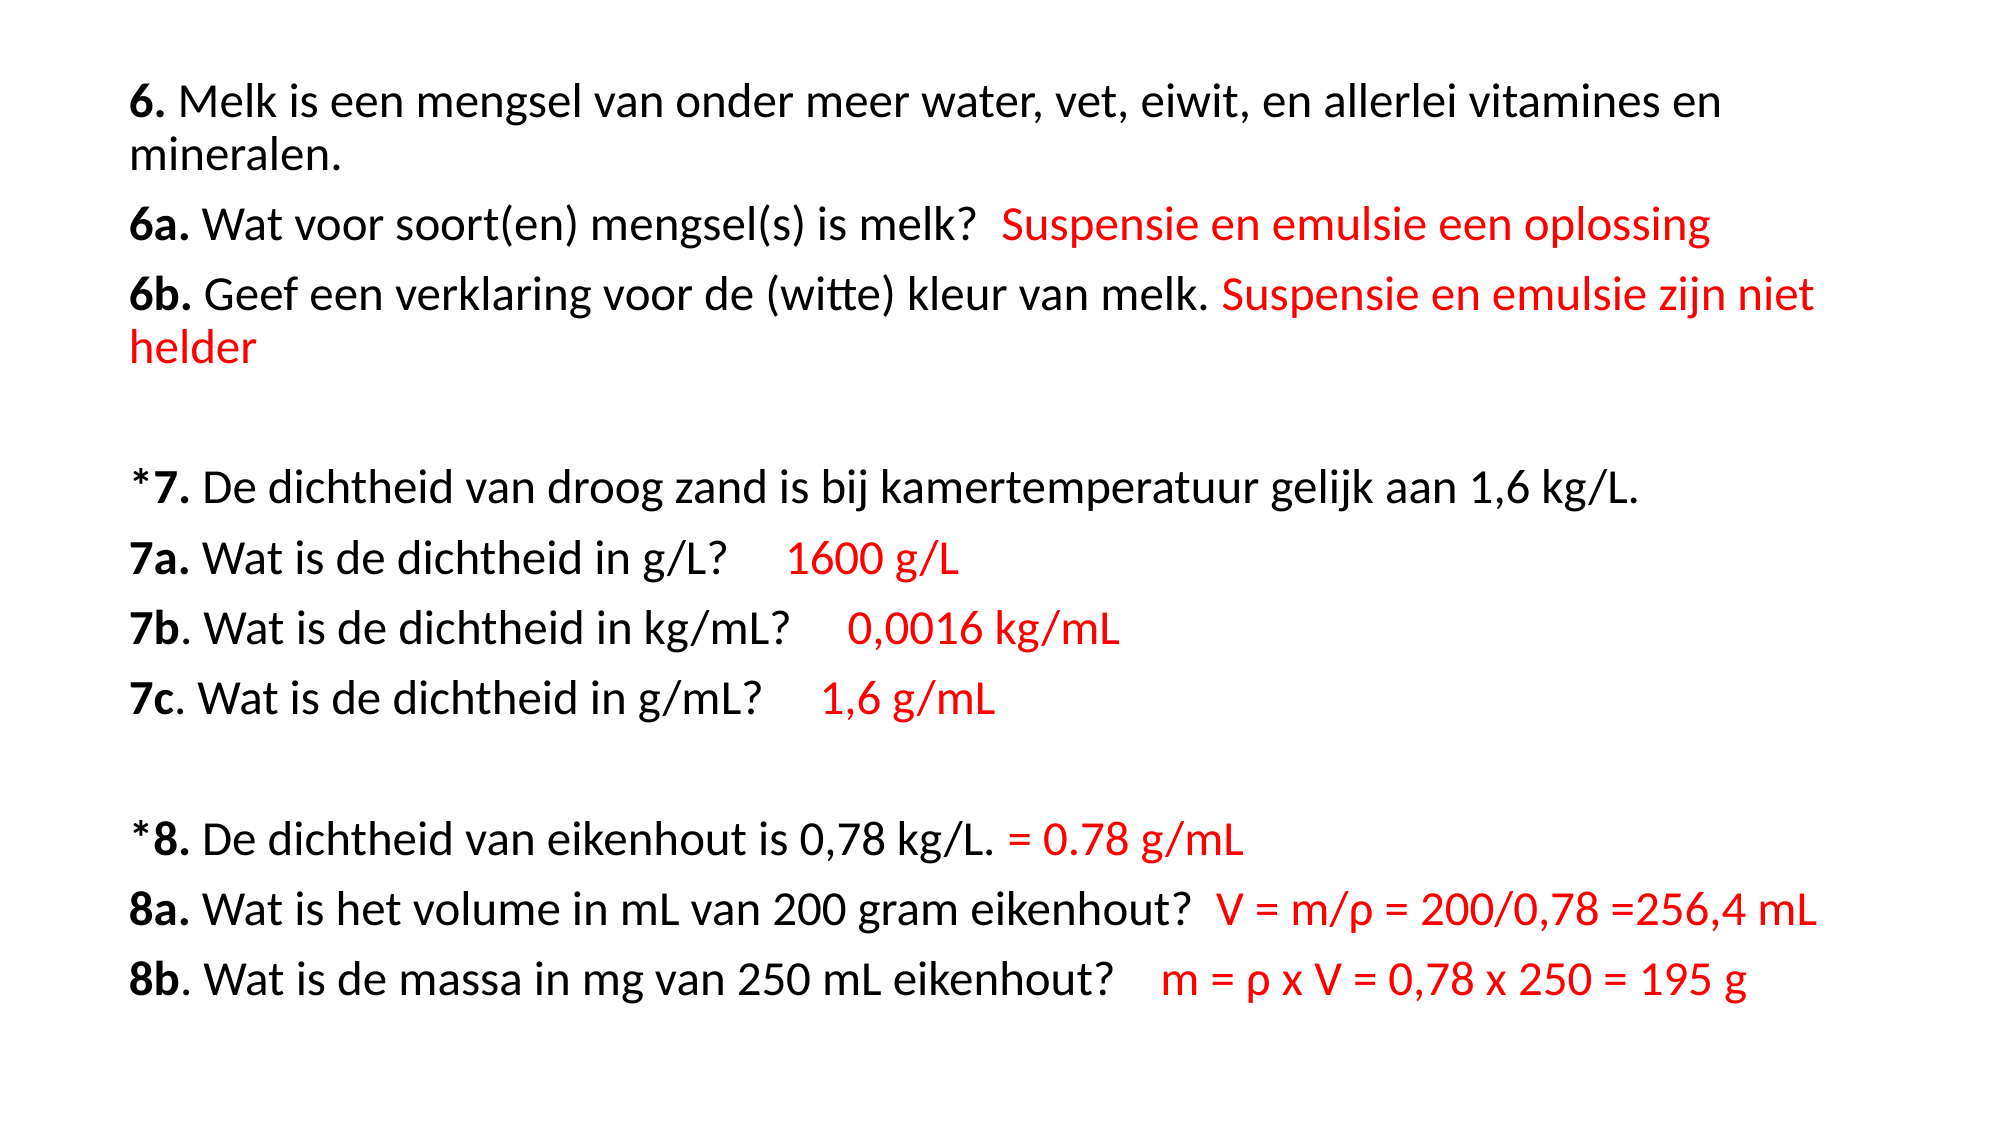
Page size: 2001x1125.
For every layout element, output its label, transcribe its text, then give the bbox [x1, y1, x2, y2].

list 6. Melk is een mengsel van onder meer water, vet, eiwit, en allerlei vitamines en mineralen. 6a. Wat voor soort(en) mengsel(s) is melk? Suspensie en emulsie een oplossing 6b. Geef een verklaring voor de (witte) kleur van melk. Suspensie en emulsie zijn niet helder *7. De dichtheid van droog zand is bij kamertemperatuur gelijk aan 1,6 kg/L. 7a. Wat is de dichtheid in g/L? 1600 g/L 7b. Wat is de dichtheid in kg/mL? 0,0016 kg/mL 7c. Wat is de dichtheid in g/mL? 1,6 g/mL *8. De dichtheid van eikenhout is 0,78 kg/L. = 0.78 g/mL 8a. Wat is het volume in mL van 200 gram eikenhout? V = m/ρ = 200/0,78 =256,4 mL 8b. Wat is de massa in mg van 250 mL eikenhout? m = ρ x V = 0,78 x 250 = 195 g [113, 68, 1839, 1063]
